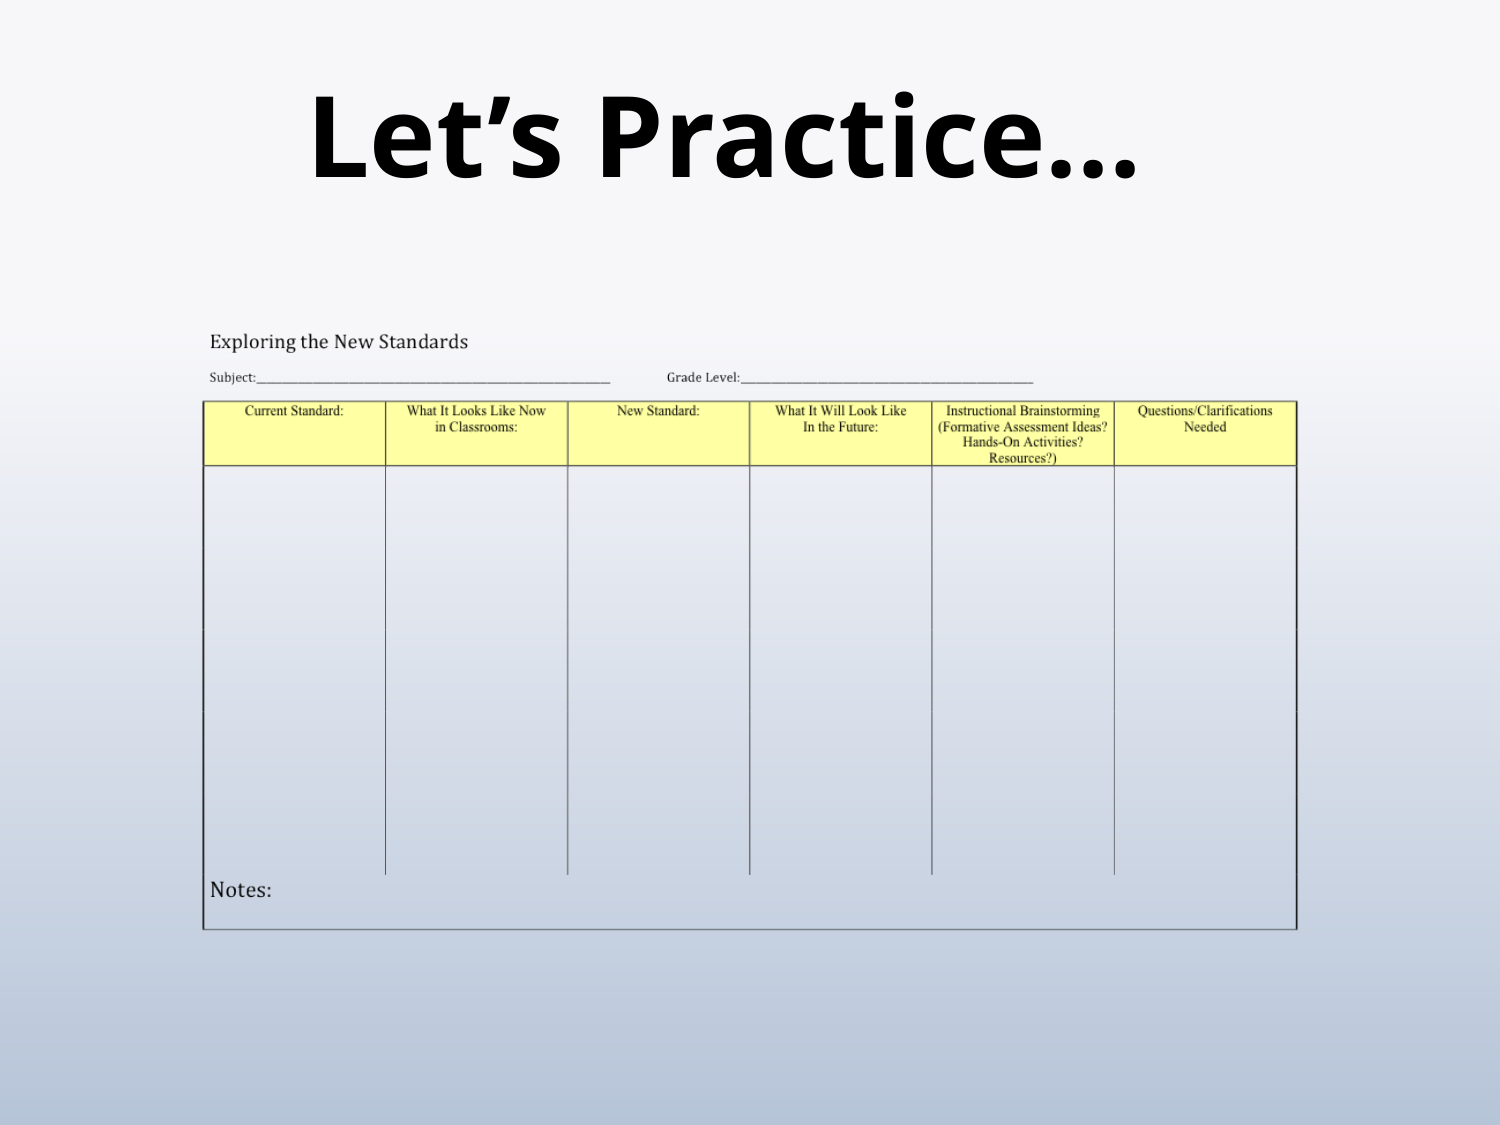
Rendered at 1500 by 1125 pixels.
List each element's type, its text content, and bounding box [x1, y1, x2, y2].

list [148, 284, 1352, 995]
title Let’s Practice… [98, 37, 1350, 245]
